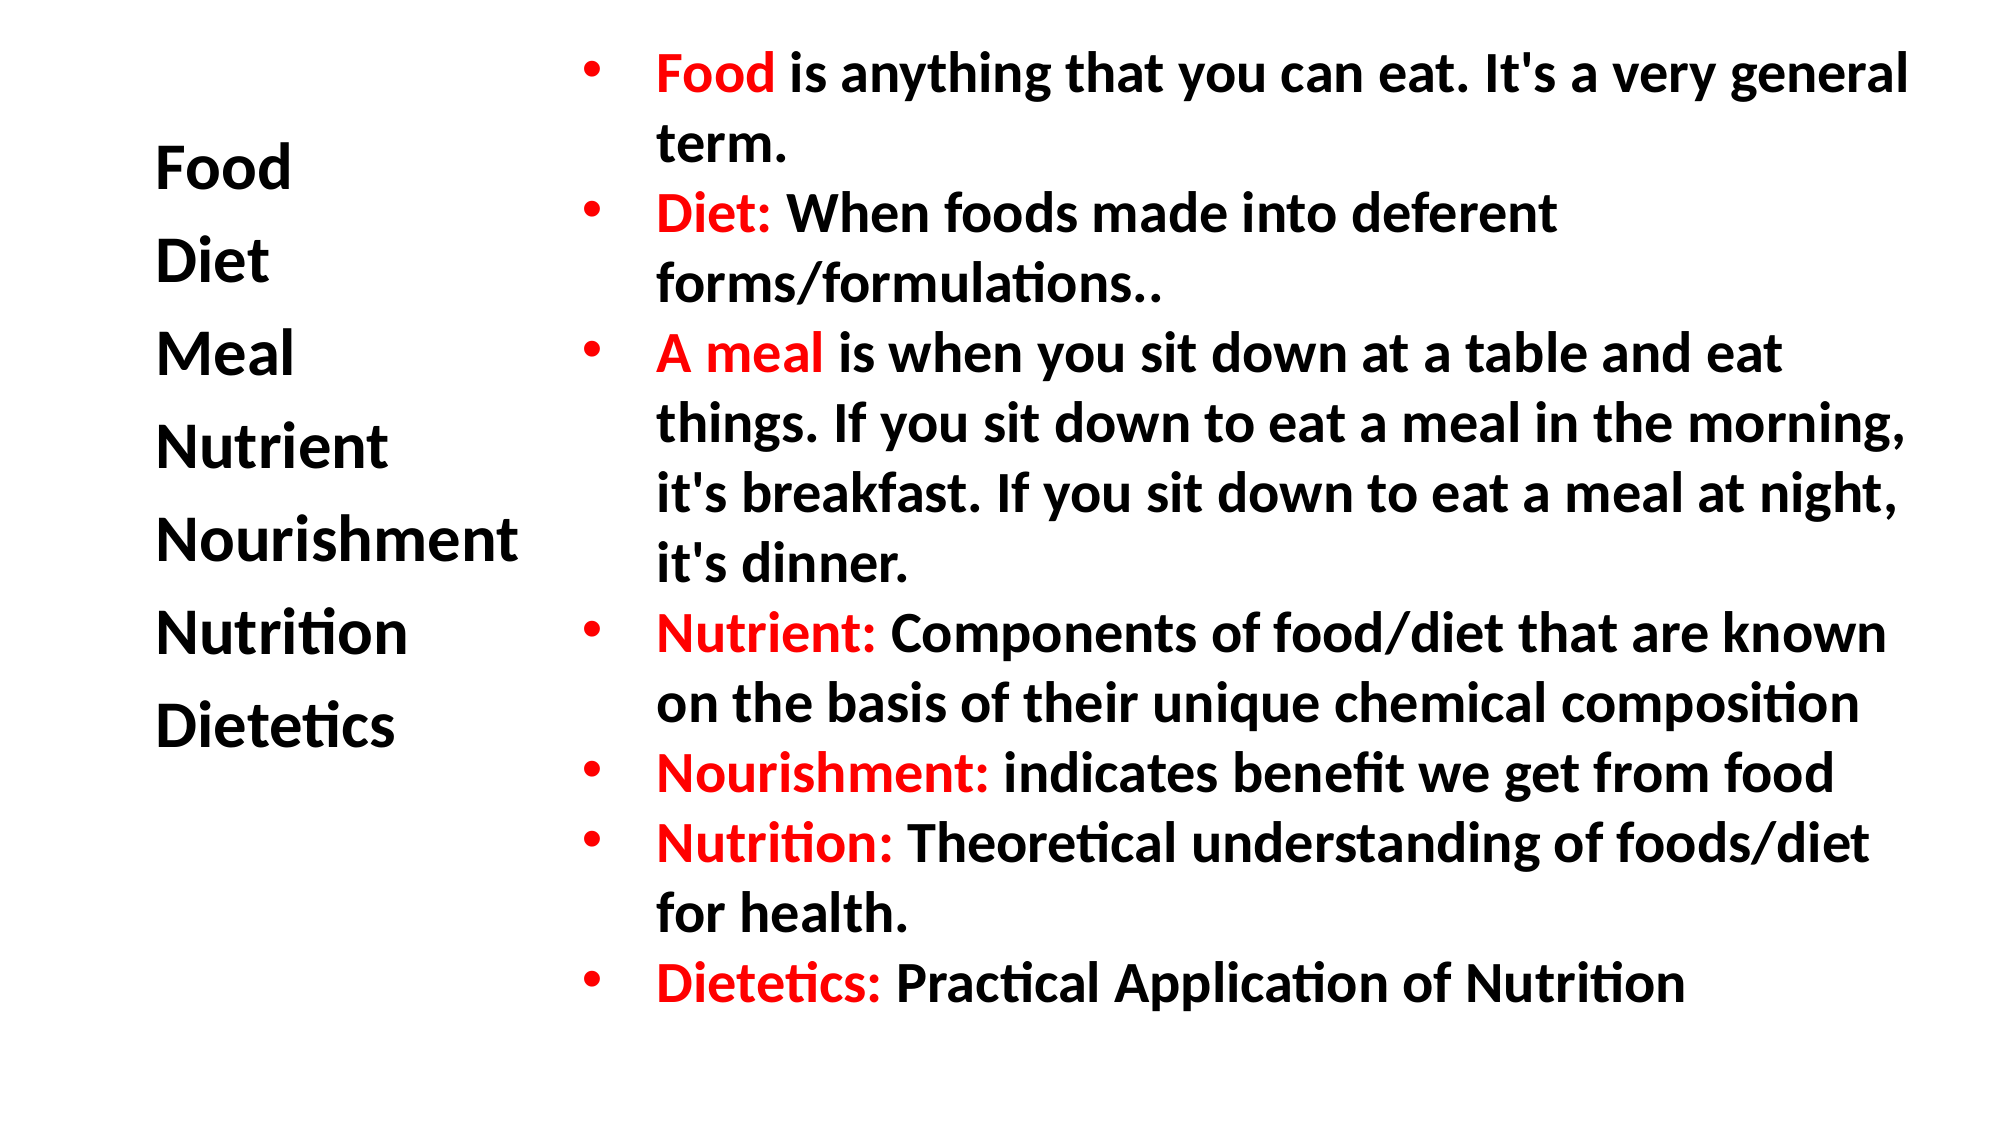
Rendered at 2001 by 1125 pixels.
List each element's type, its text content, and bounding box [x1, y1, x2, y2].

list Food Diet Meal Nutrient Nourishment Nutrition Dietetics [140, 124, 540, 1001]
text_box Food is anything that you can eat. It's a very general term. Diet: When foods made into deferent forms/formulations.. A meal is when you sit down at a table and eat things. If you sit down to eat a meal in the morning, it's breakfast. If you sit down to eat a meal at night, it's dinner. Nutrient: Components of food/diet that are known on the basis of their unique chemical composition Nourishment: indicates benefit we get from food Nutrition: Theoretical understanding of foods/diet for health. Dietetics: Practical Application of Nutrition [567, 26, 1948, 1125]
